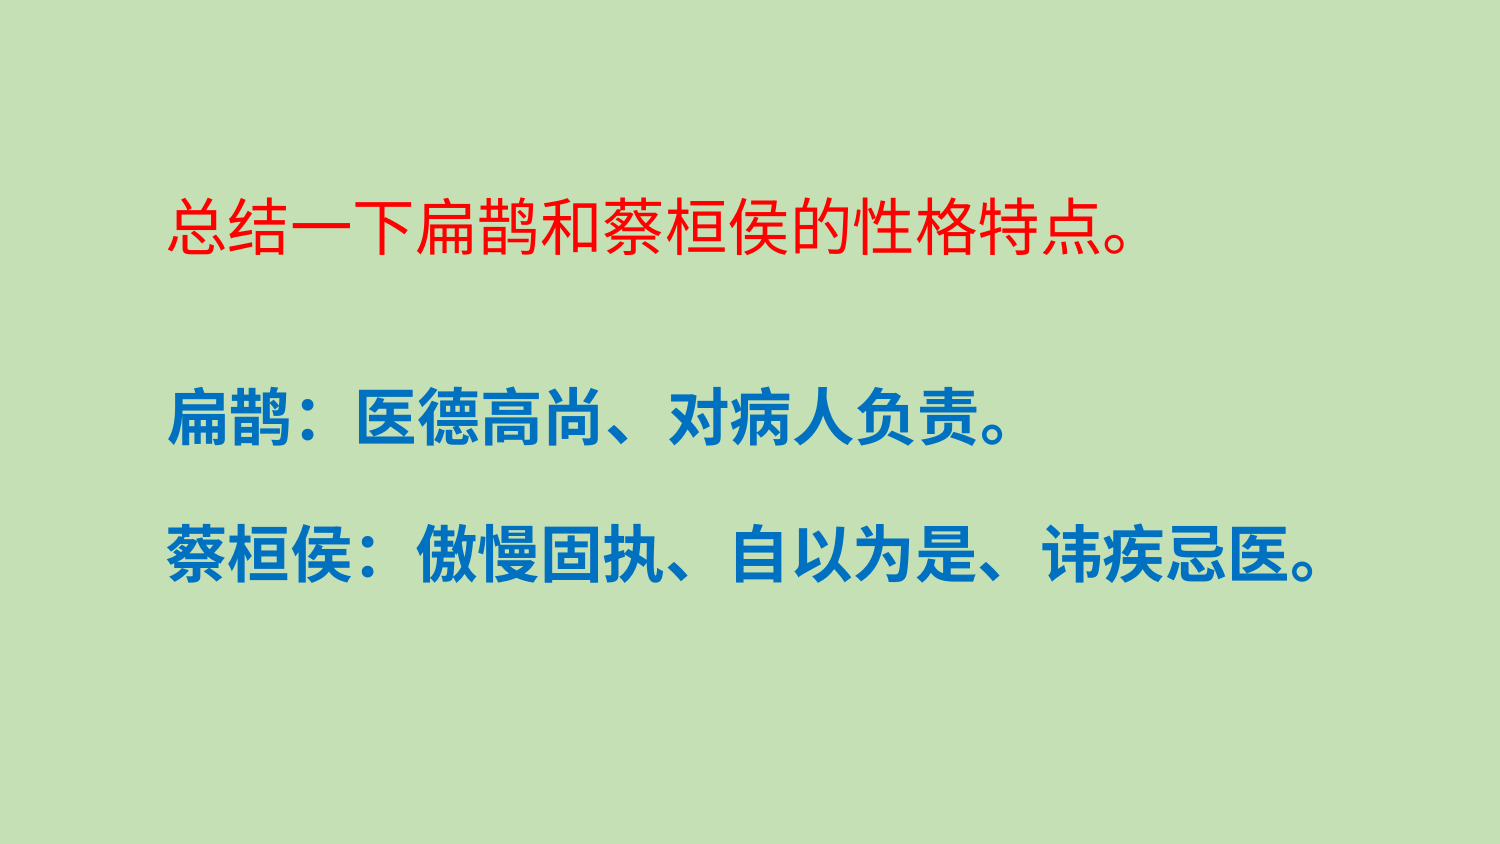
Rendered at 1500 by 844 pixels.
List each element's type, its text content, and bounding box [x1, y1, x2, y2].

text_box 总结一下扁鹊和蔡桓侯的性格特点。 [154, 182, 1153, 269]
text_box 扁鹊：医德高尚、对病人负责。 [156, 372, 1054, 459]
text_box 蔡桓侯：傲慢固执、自以为是、讳疾忌医。 [154, 509, 1346, 596]
